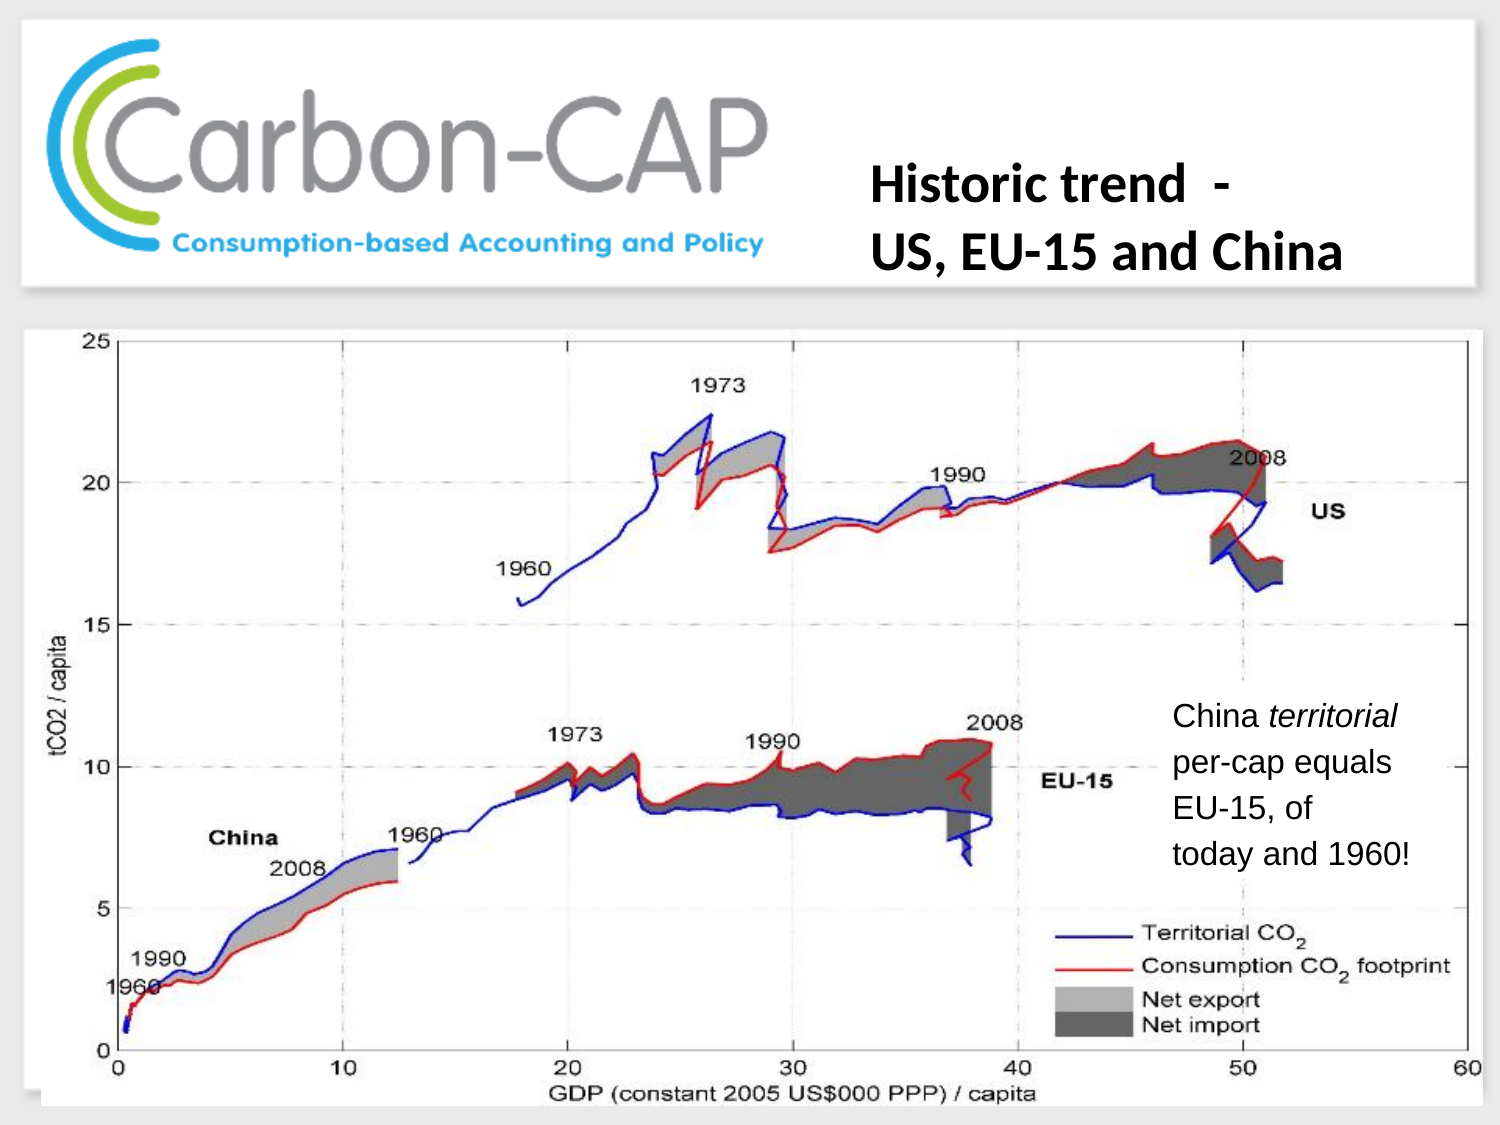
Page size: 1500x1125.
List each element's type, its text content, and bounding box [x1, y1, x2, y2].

picture [0, 0, 1500, 1125]
text_box Historic trend - US, EU-15 and China [855, 149, 1500, 279]
